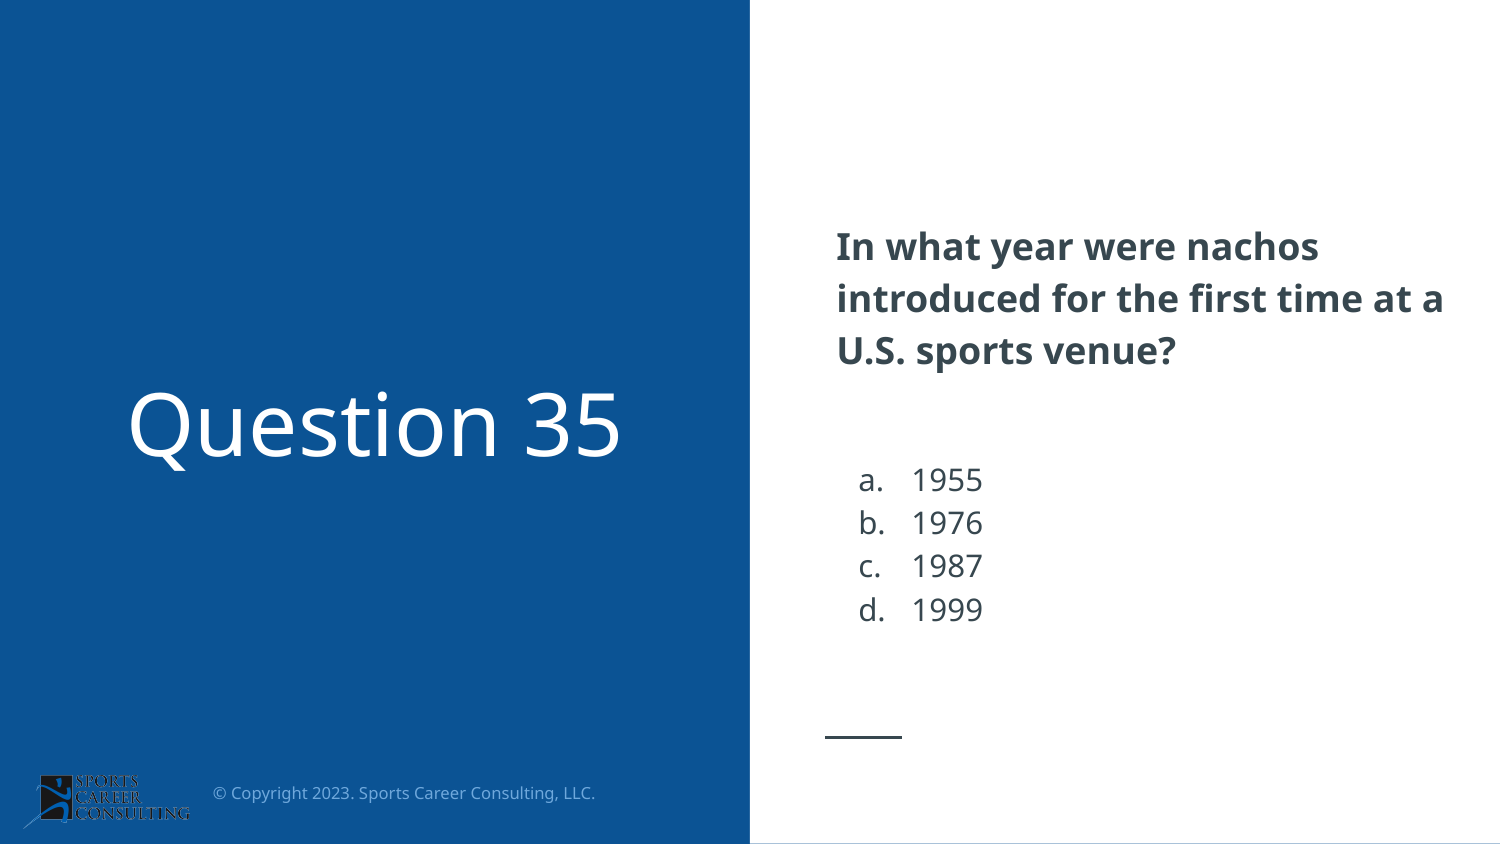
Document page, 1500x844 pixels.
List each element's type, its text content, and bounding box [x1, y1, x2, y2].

picture [22, 774, 190, 829]
list In what year were nachos introduced for the first time at a U.S. sports venue? 1955 1976 1987 1999 [821, 118, 1486, 725]
title Question 35 [43, 298, 708, 546]
text_box © Copyright 2023. Sports Career Consulting, LLC. [197, 767, 750, 838]
